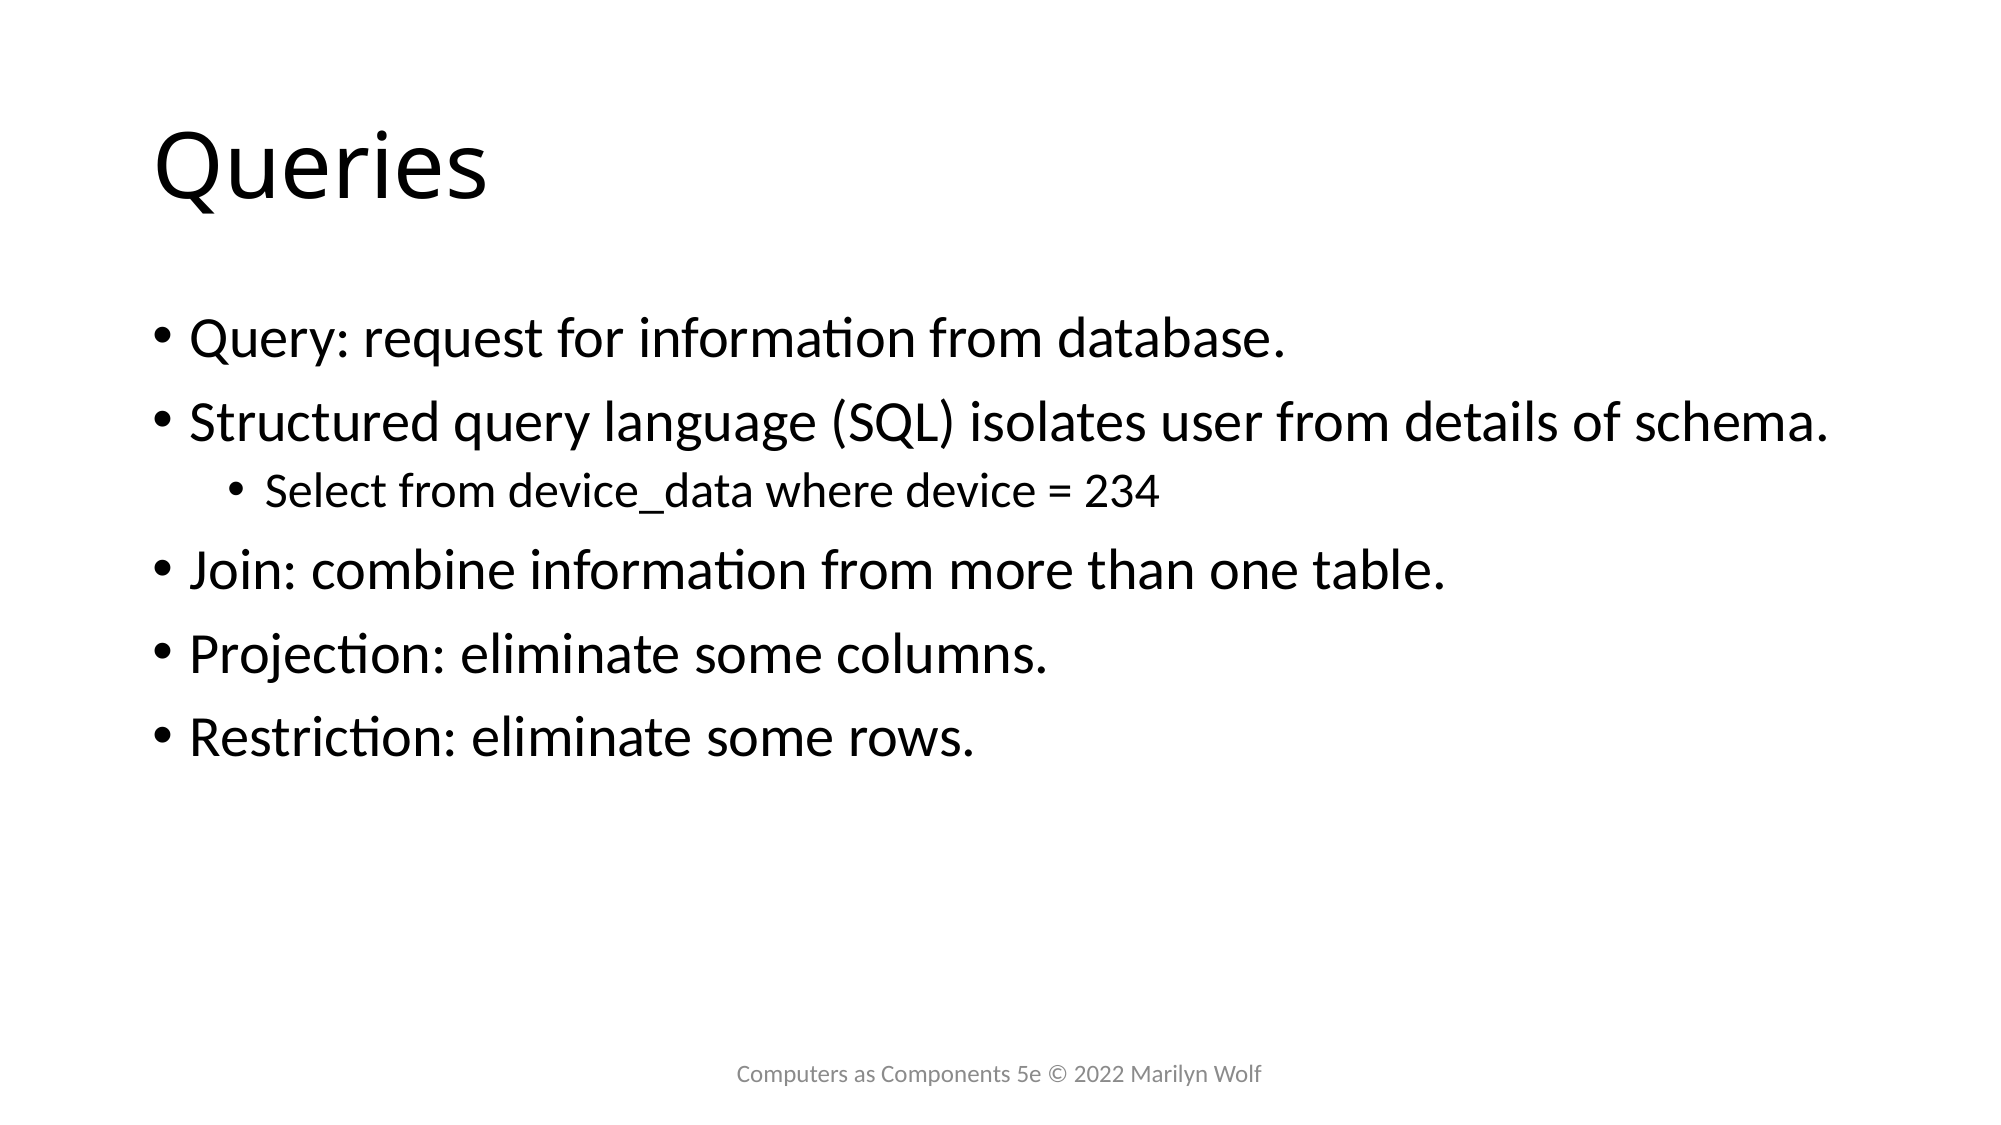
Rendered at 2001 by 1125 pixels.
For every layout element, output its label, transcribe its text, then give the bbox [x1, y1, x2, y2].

title Queries [137, 59, 1863, 278]
list Query: request for information from database. Structured query language (SQL) isolates user from details of schema. Select from device_data where device = 234 Join: combine information from more than one table. Projection: eliminate some columns. Restriction: eliminate some rows. [137, 299, 1863, 1014]
footer Computers as Components 5e © 2022 Marilyn Wolf [662, 1042, 1338, 1103]
